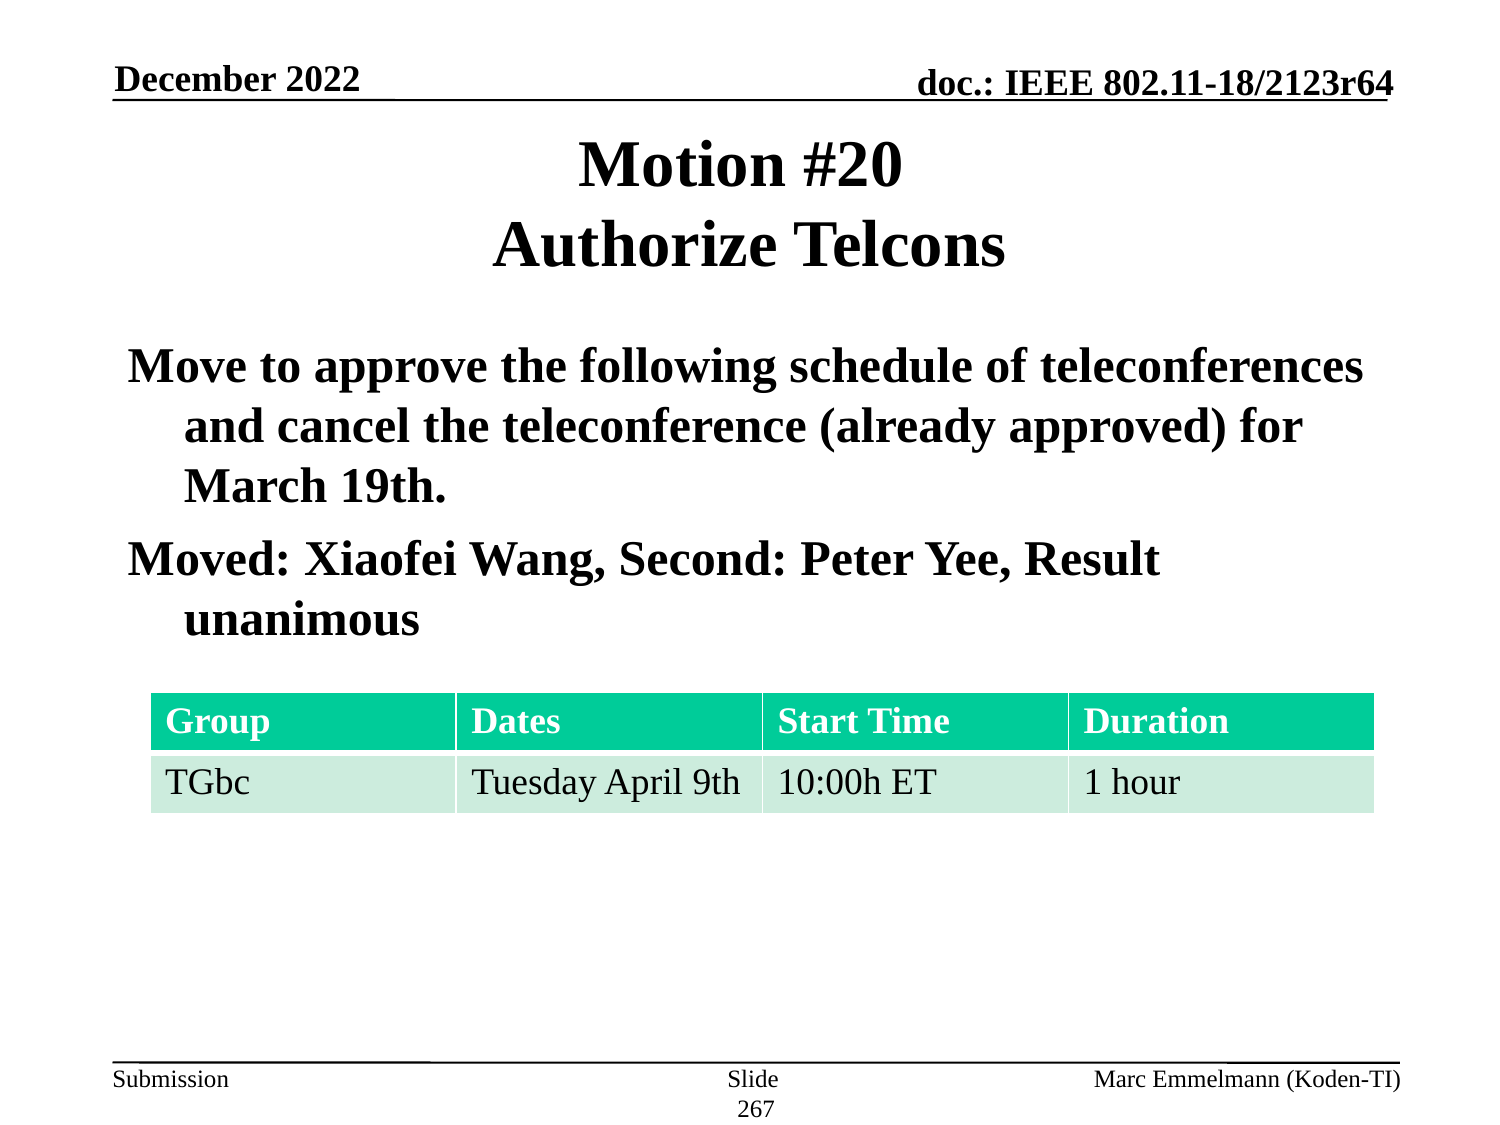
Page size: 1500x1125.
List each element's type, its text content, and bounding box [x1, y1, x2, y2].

slide_number Slide 267 [712, 1061, 800, 1123]
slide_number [114, 54, 423, 100]
table_cell TGbc [151, 756, 455, 813]
table_header Dates [457, 693, 762, 750]
footer Marc Emmelmann (Koden-TI) [878, 1061, 1402, 1093]
table_header Start Time [763, 693, 1068, 750]
table_cell Tuesday April 9th [457, 756, 762, 813]
table_header Duration [1069, 693, 1374, 750]
table_header Group [151, 693, 455, 750]
list Move to approve the following schedule of teleconferences and cancel the teleconference (already approved) for March 19th. Moved: Xiaofei Wang, Second: Peter Yee, Result unanimous [112, 324, 1388, 658]
title Motion #20 Authorize Telcons [112, 112, 1388, 288]
table_cell 1 hour [1069, 756, 1374, 813]
table_cell 10:00h ET [763, 756, 1068, 813]
